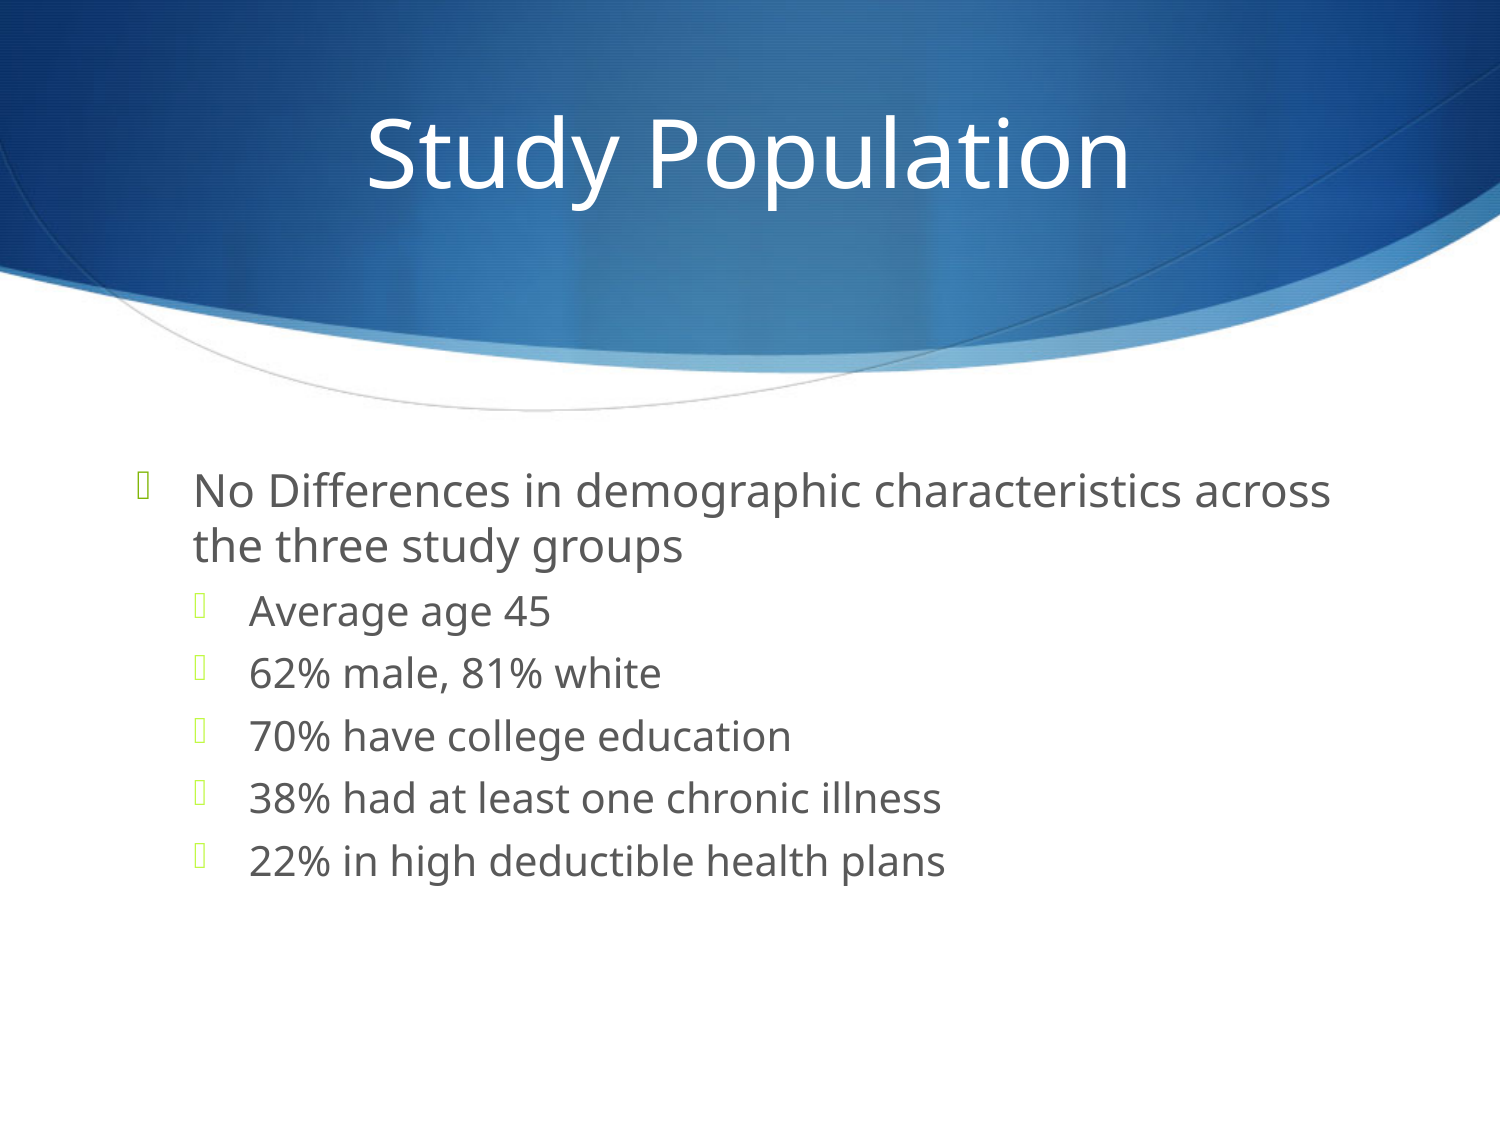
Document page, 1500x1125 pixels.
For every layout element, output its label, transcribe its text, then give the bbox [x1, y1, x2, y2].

list No Differences in demographic characteristics across the three study groups Average age 45 62% male, 81% white 70% have college education 38% had at least one chronic illness 22% in high deductible health plans [121, 454, 1379, 991]
title Study Population [75, 56, 1425, 245]
picture [0, 0, 1500, 1125]
